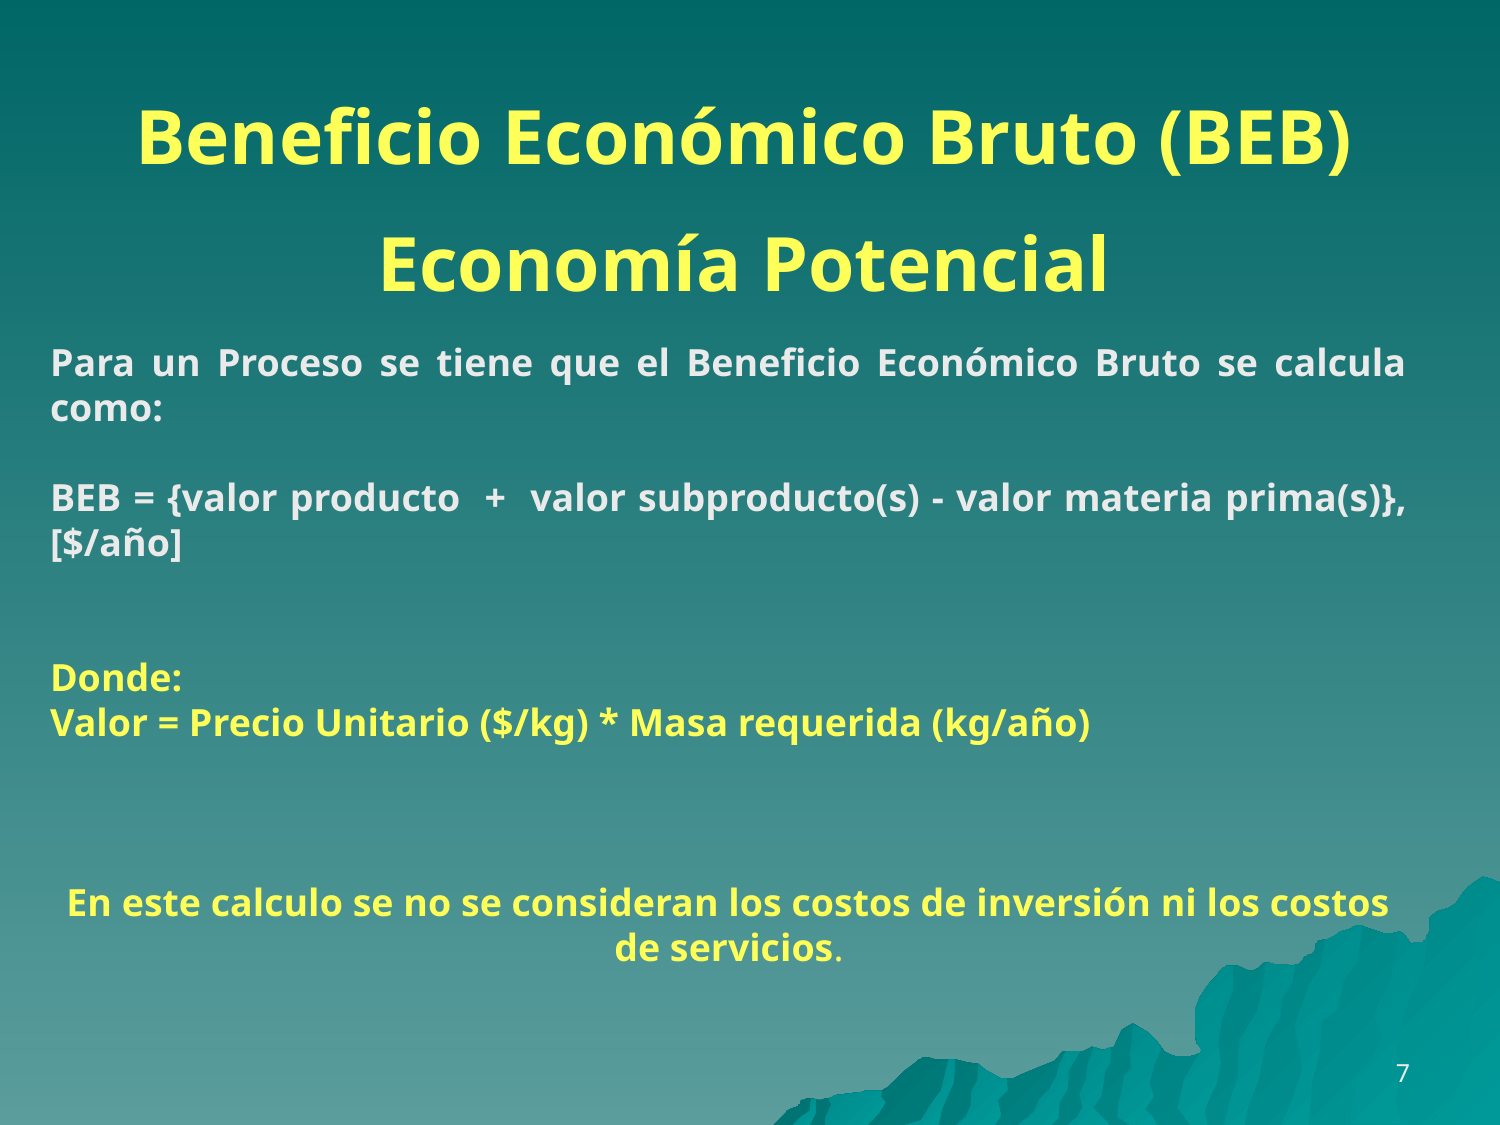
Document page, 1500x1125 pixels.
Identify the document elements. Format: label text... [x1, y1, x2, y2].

text_box Beneficio Económico Bruto (BEB) Economía Potencial [120, 81, 1369, 331]
text_box Para un Proceso se tiene que el Beneficio Económico Bruto se calcula como: BEB = {valor producto + valor subproducto(s) - valor materia prima(s)},[$/año] Donde: Valor = Precio Unitario ($/kg) * Masa requerida (kg/año) En este calculo se no se consideran los costos de inversión ni los costos de servicios. [35, 331, 1423, 977]
slide_number 7 [1074, 1023, 1426, 1100]
